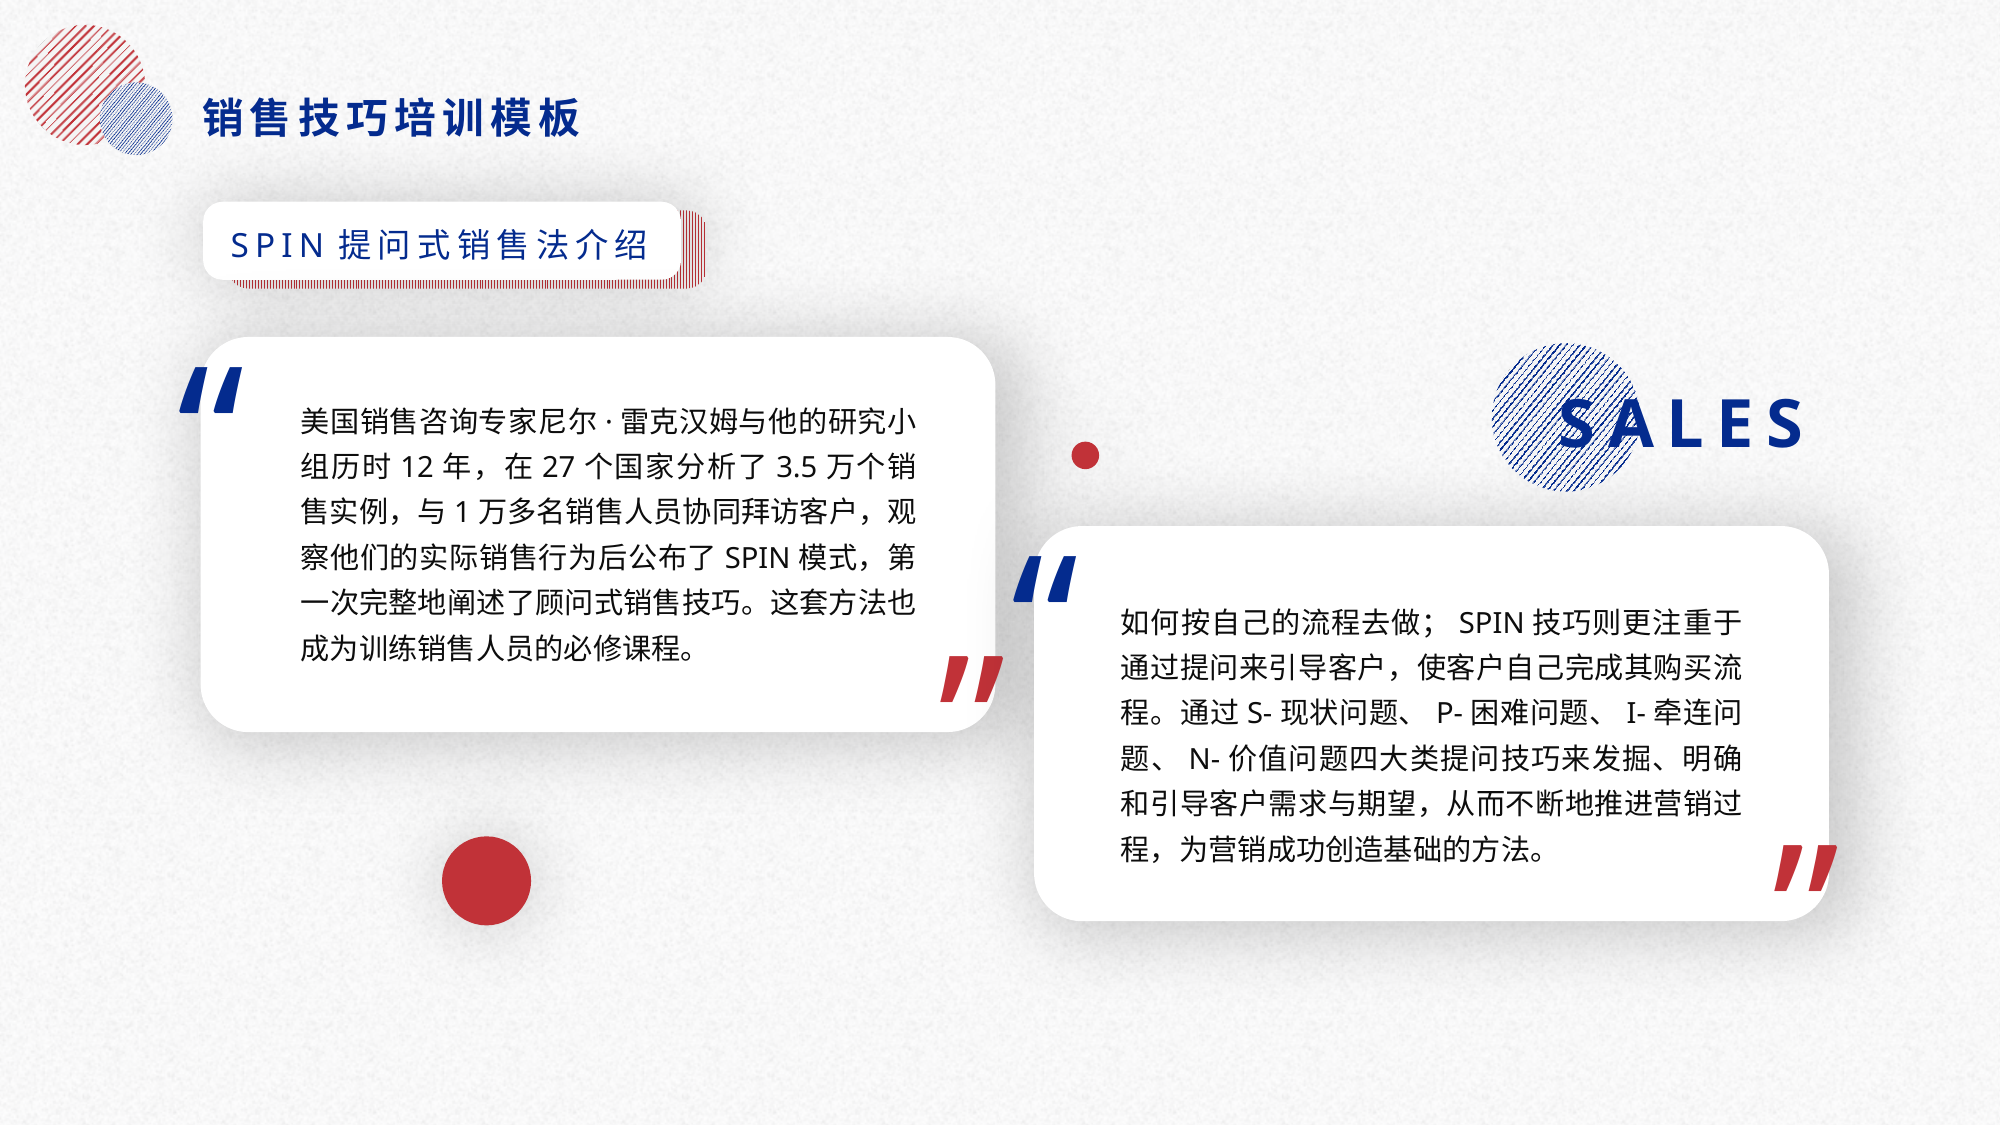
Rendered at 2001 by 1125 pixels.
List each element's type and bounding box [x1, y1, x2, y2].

text_box [1079, 440, 1101, 471]
text_box [203, 201, 720, 289]
text_box [104, 308, 1079, 837]
text_box [440, 837, 533, 927]
picture [24, 24, 173, 156]
text_box [938, 497, 1913, 1026]
text_box [1491, 343, 1832, 492]
